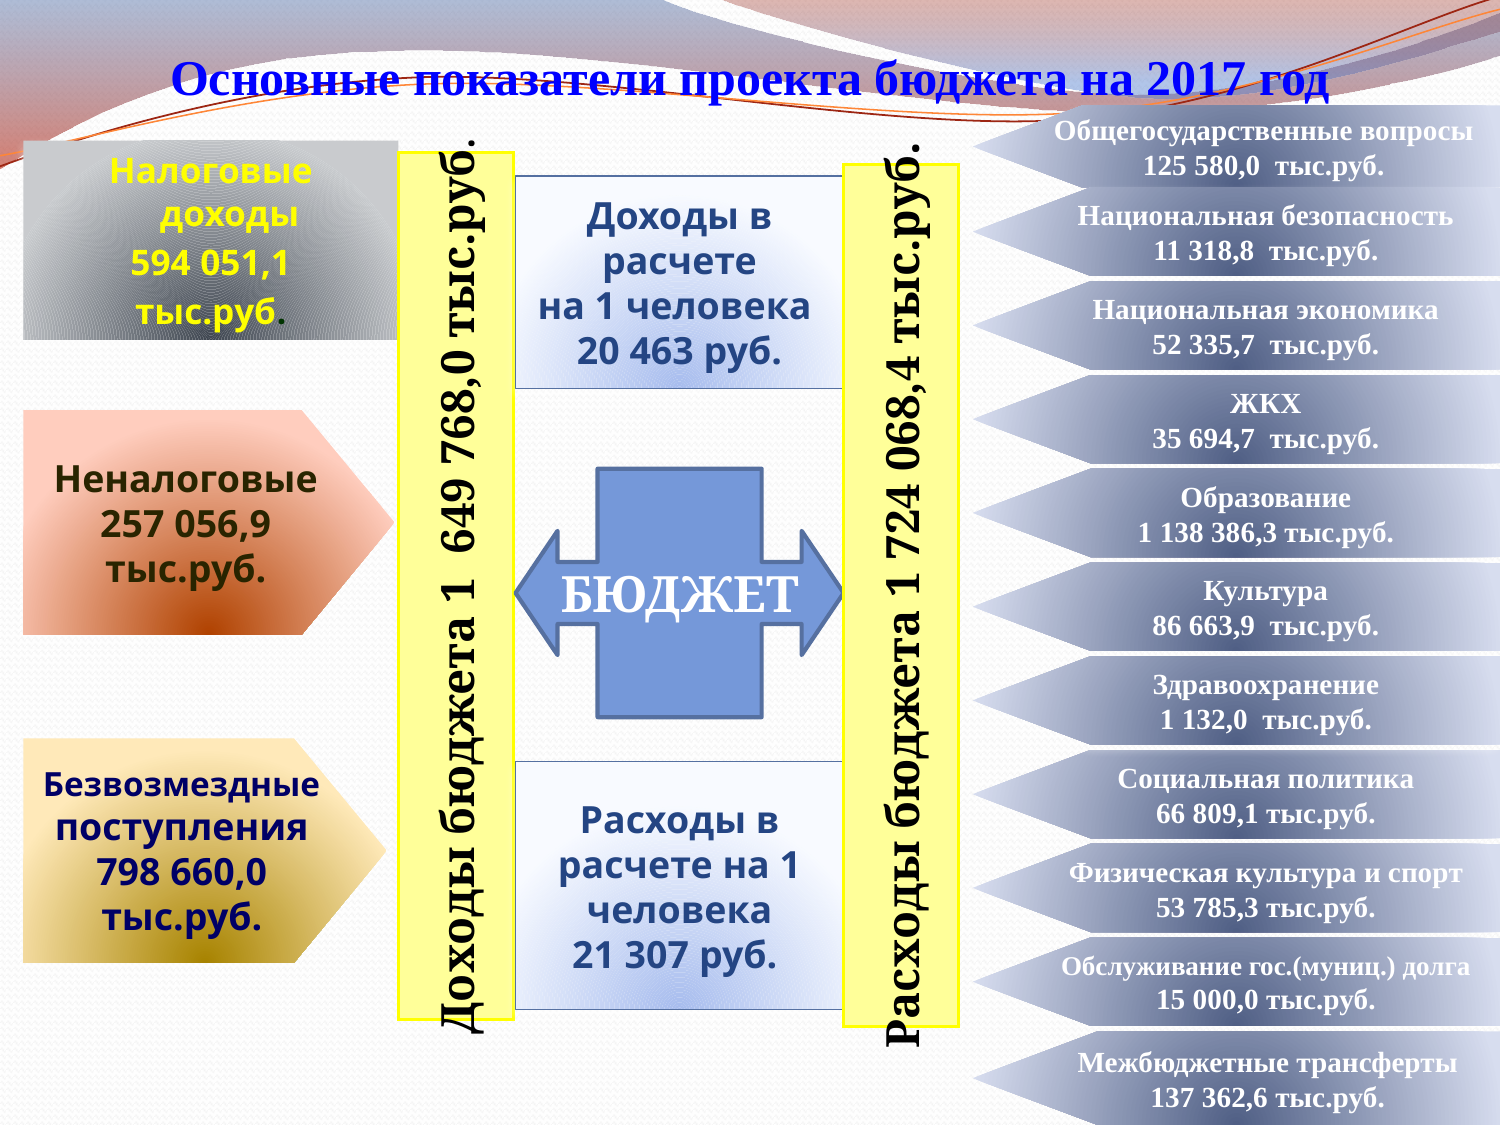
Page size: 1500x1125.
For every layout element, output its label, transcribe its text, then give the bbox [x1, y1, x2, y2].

text_box [508, 763, 514, 1020]
table_header Наименование [1081, 751, 1500, 757]
text_box Межбюджетные трансферты 137 362,6 тыс.руб. [972, 1031, 1500, 1125]
text_box Неналоговые 257 056,9 тыс.руб. [23, 410, 395, 635]
text_box Обслуживание гос.(муниц.) долга 15 000,0 тыс.руб. [972, 937, 1500, 1026]
list Налоговые доходы 594 051,1 тыс.руб. [23, 140, 399, 340]
text_box Безвозмездные поступления 798 660,0 тыс.руб. [23, 738, 387, 963]
text_box Общегосударственные вопросы 125 580,0 тыс.руб. [972, 105, 1500, 188]
text_box Национальная экономика 52 335,7 тыс.руб. . [972, 281, 1500, 370]
text_box Доходы в расчете на 1 человека 20 463 руб. [515, 175, 843, 389]
text_box Культура 86 663,9 тыс.руб. [972, 562, 1500, 651]
title Основные показатели проекта бюджета на 2017 год [0, 0, 1500, 106]
text_box Физическая культура и спорт 53 785,3 тыс.руб. [972, 843, 1500, 933]
text_box [508, 177, 514, 398]
text_box Социальная политика 66 809,1 тыс.руб. [972, 754, 1500, 839]
text_box Доходы бюджета 1 649 768,0 тыс.руб. [398, 152, 514, 1020]
text_box Расходы бюджета 1 724 068,4 тыс.руб. [843, 164, 959, 1027]
text_box Здравоохранение 1 132,0 тыс.руб. [972, 656, 1500, 745]
text_box Образование 1 138 386,3 тыс.руб. [972, 468, 1500, 558]
text_box Расходы в расчете на 1 человека 21 307 руб. [515, 761, 843, 1010]
text_box БЮДЖЕТ [513, 466, 843, 720]
text_box ЖКХ 35 694,7 тыс.руб. [972, 375, 1500, 464]
text_box Национальная безопасность 11 318,8 тыс.руб. [972, 187, 1500, 276]
